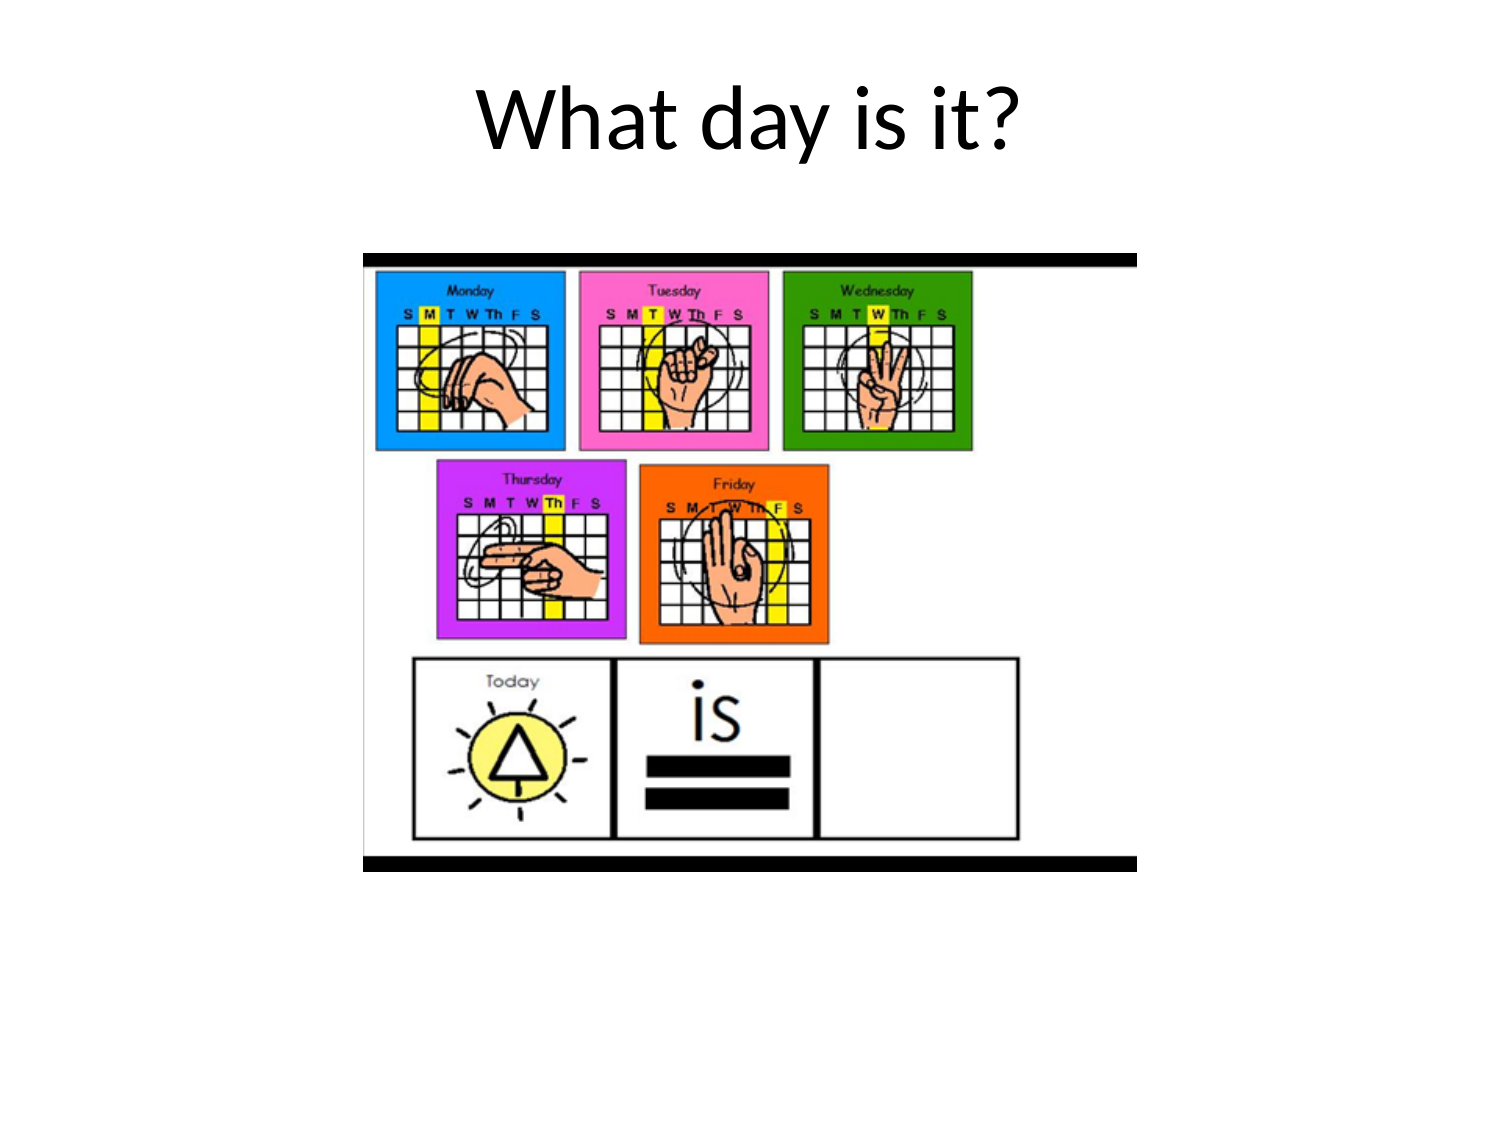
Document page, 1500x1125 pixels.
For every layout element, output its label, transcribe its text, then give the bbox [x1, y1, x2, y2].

picture [363, 252, 1137, 873]
title What day is it? [112, 50, 1388, 175]
